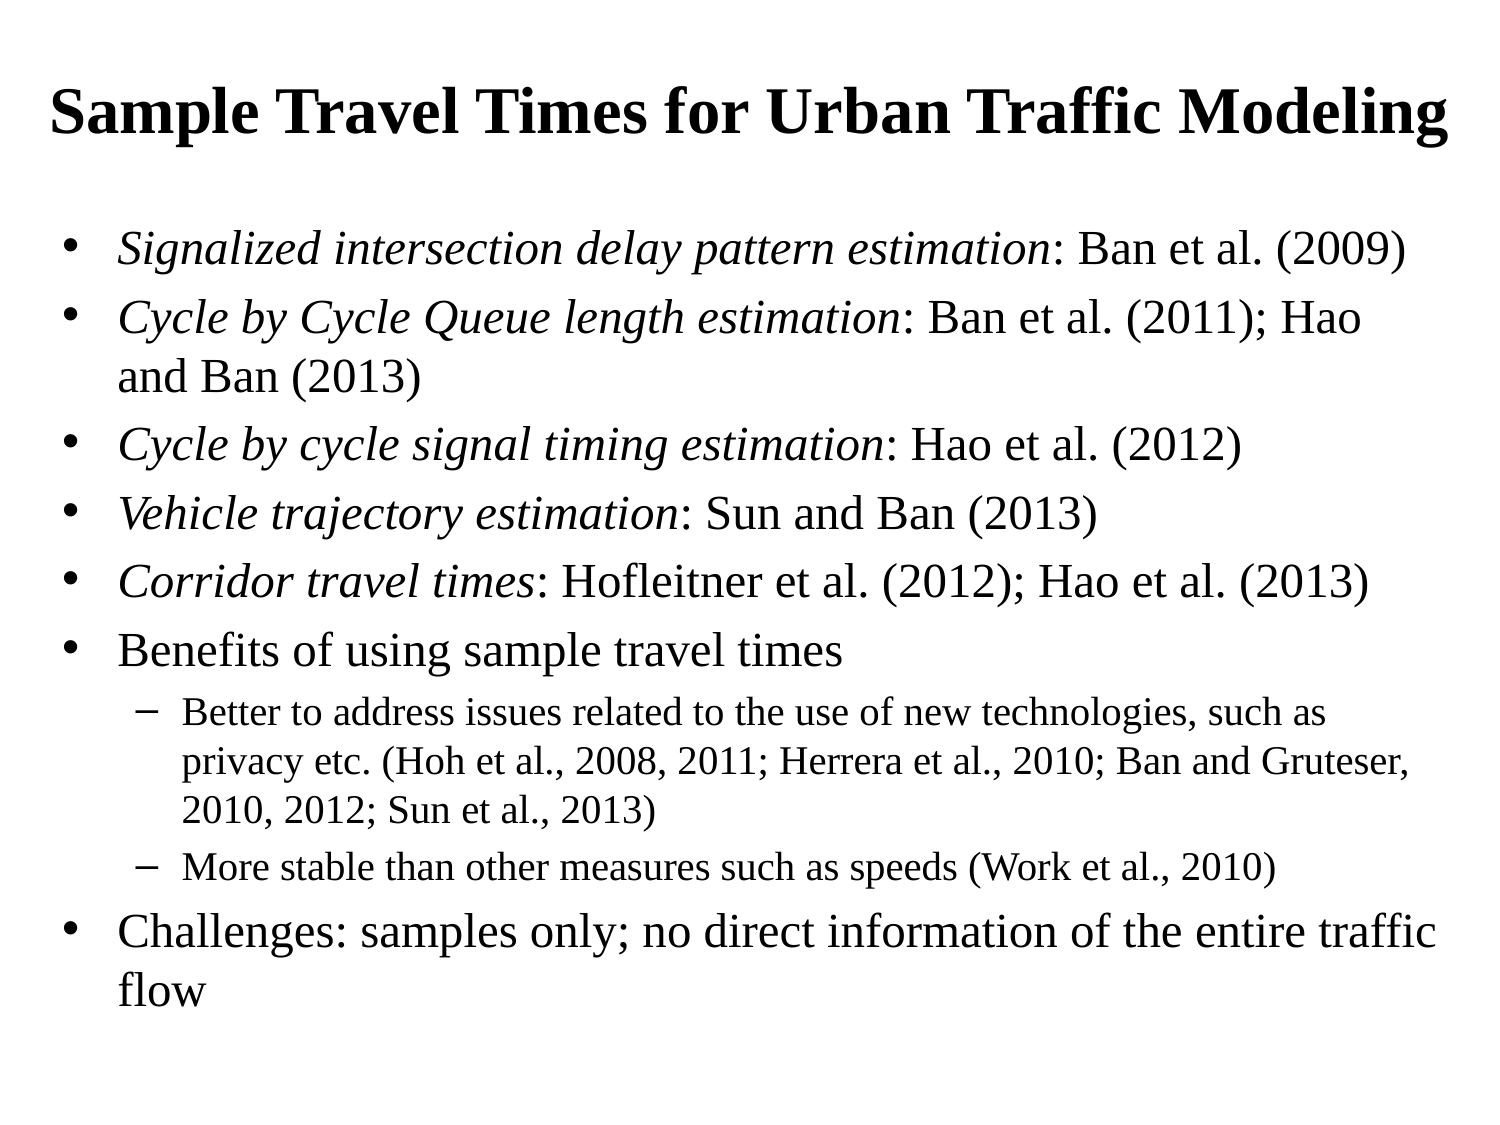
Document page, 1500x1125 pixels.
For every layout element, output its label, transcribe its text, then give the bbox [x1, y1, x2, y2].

list Signalized intersection delay pattern estimation: Ban et al. (2009) Cycle by Cycle Queue length estimation: Ban et al. (2011); Hao and Ban (2013) Cycle by cycle signal timing estimation: Hao et al. (2012) Vehicle trajectory estimation: Sun and Ban (2013) Corridor travel times: Hofleitner et al. (2012); Hao et al. (2013) Benefits of using sample travel times Better to address issues related to the use of new technologies, such as privacy etc. (Hoh et al., 2008, 2011; Herrera et al., 2010; Ban and Gruteser, 2010, 2012; Sun et al., 2013) More stable than other measures such as speeds (Work et al., 2010) Challenges: samples only; no direct information of the entire traffic flow [47, 208, 1453, 1083]
title Sample Travel Times for Urban Traffic Modeling [0, 13, 1500, 201]
